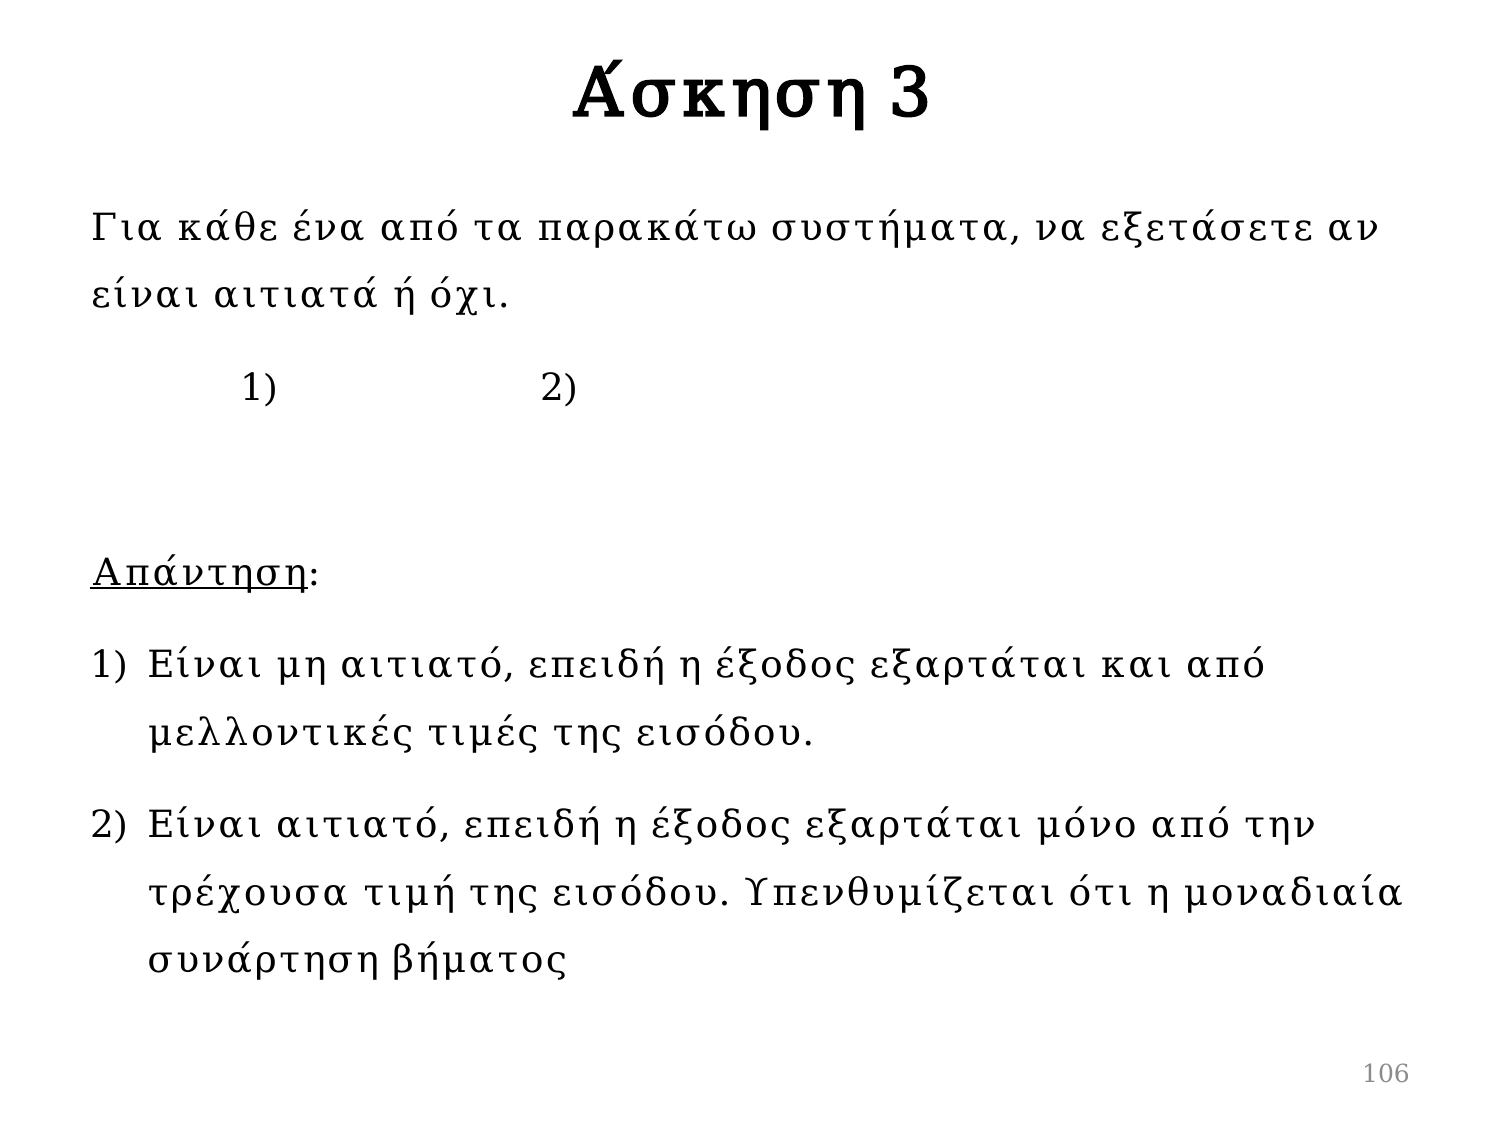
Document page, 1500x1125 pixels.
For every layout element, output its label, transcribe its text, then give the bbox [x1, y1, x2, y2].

slide_number 106 [1222, 1042, 1425, 1103]
title Άσκηση 3 [75, 19, 1425, 159]
